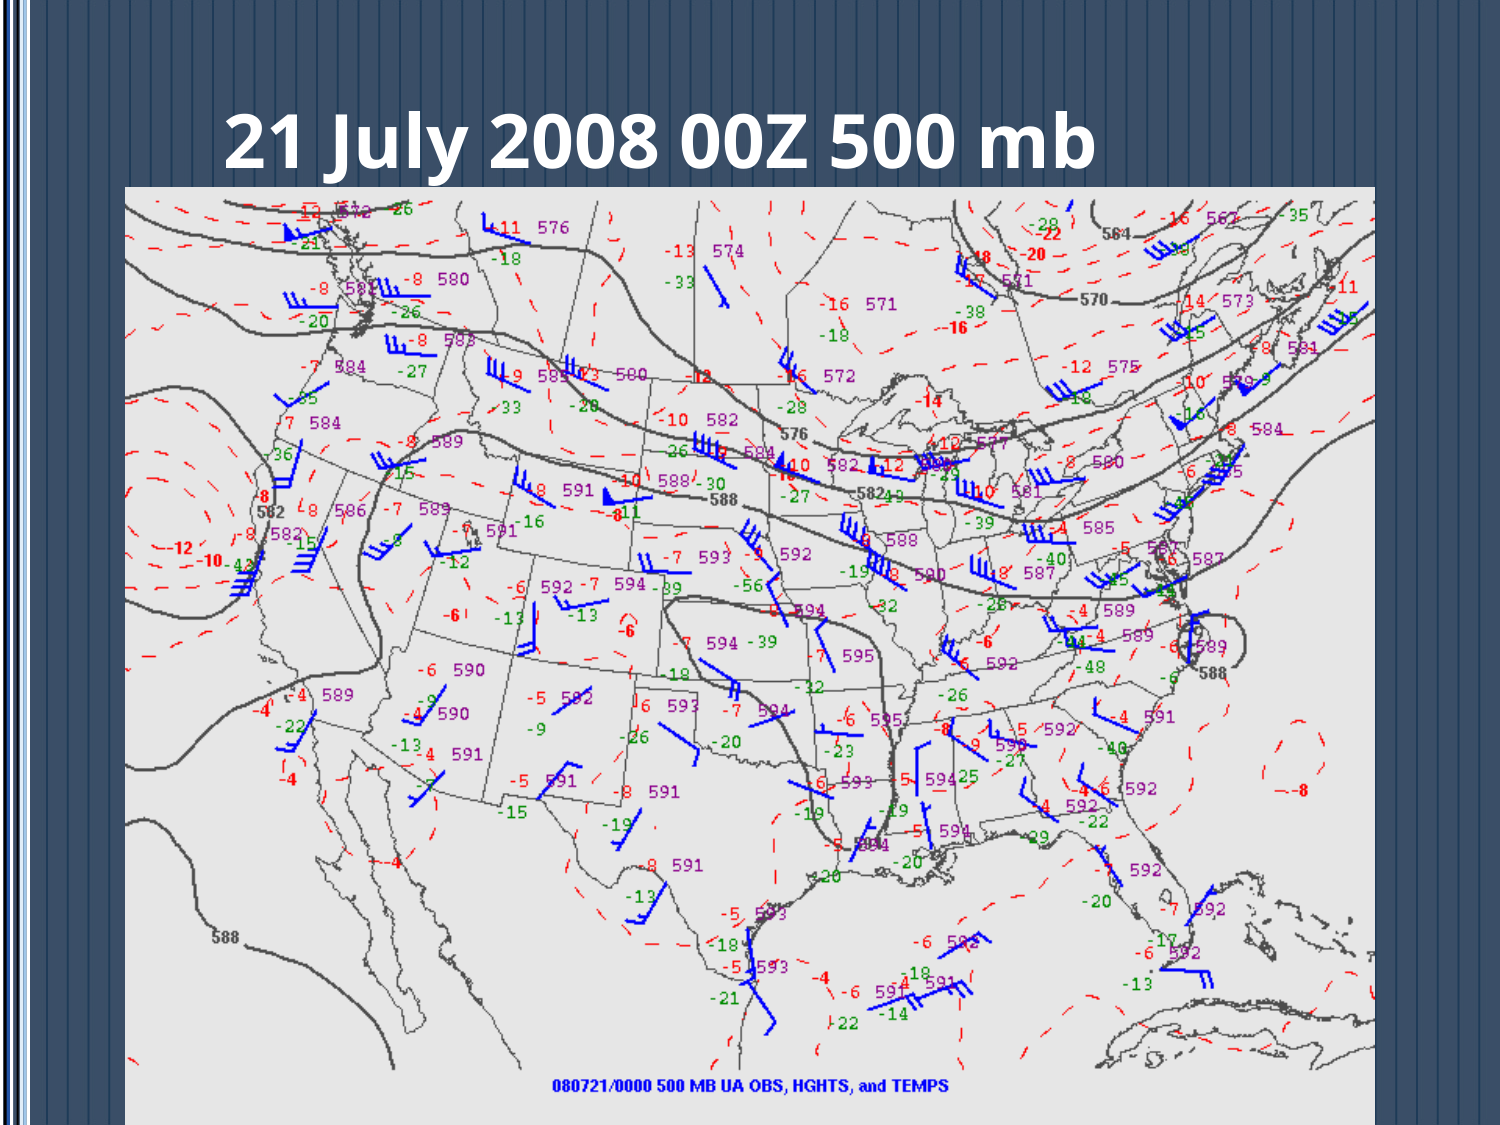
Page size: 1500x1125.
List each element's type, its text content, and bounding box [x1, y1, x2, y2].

picture [124, 187, 1376, 1125]
title 21 July 2008 00Z 500 mb [193, 45, 1424, 233]
